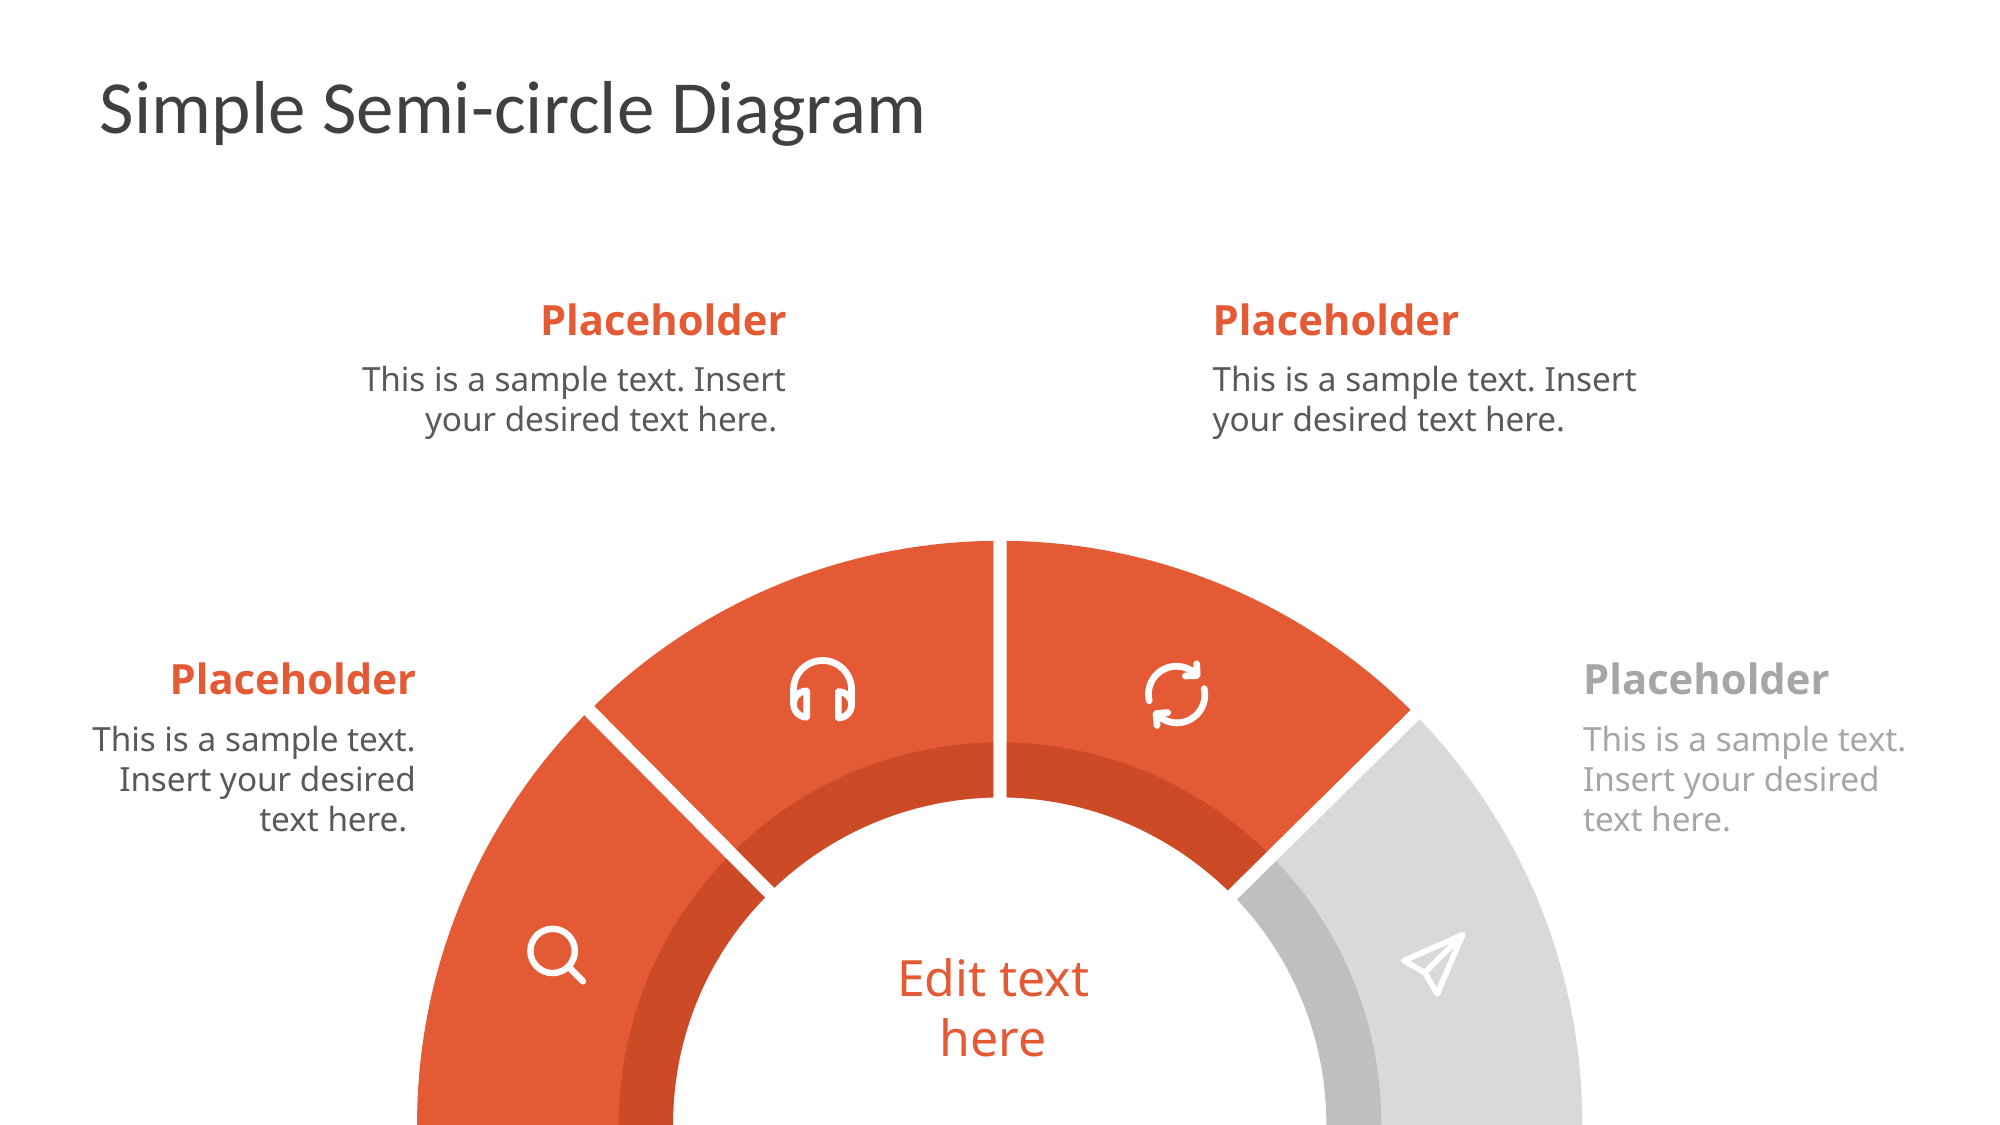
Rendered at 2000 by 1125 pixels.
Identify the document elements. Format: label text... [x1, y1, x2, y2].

text_box Placeholder [1583, 645, 1922, 711]
text_box [791, 658, 854, 720]
text_box Edit text here [769, 938, 1217, 1074]
text_box This is a sample text. Insert your desired text here. [78, 711, 417, 846]
text_box Placeholder [78, 645, 417, 711]
text_box [1402, 933, 1465, 996]
text_box [417, 715, 726, 1125]
text_box [1237, 861, 1382, 1125]
text_box Placeholder [326, 285, 787, 351]
text_box This is a sample text. Insert your desired text here. [326, 351, 787, 446]
text_box This is a sample text. Insert your desired text here. [1583, 711, 1922, 846]
text_box [528, 927, 585, 983]
text_box [1276, 719, 1583, 1125]
title Simple Semi-circle Diagram [99, 45, 1900, 162]
text_box [594, 540, 994, 850]
text_box [618, 858, 765, 1125]
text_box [1144, 661, 1209, 728]
text_box [1006, 540, 1411, 852]
text_box This is a sample text. Insert your desired text here. [1212, 351, 1674, 446]
text_box Placeholder [1212, 285, 1674, 351]
text_box [1006, 742, 1267, 891]
text_box [736, 742, 994, 888]
